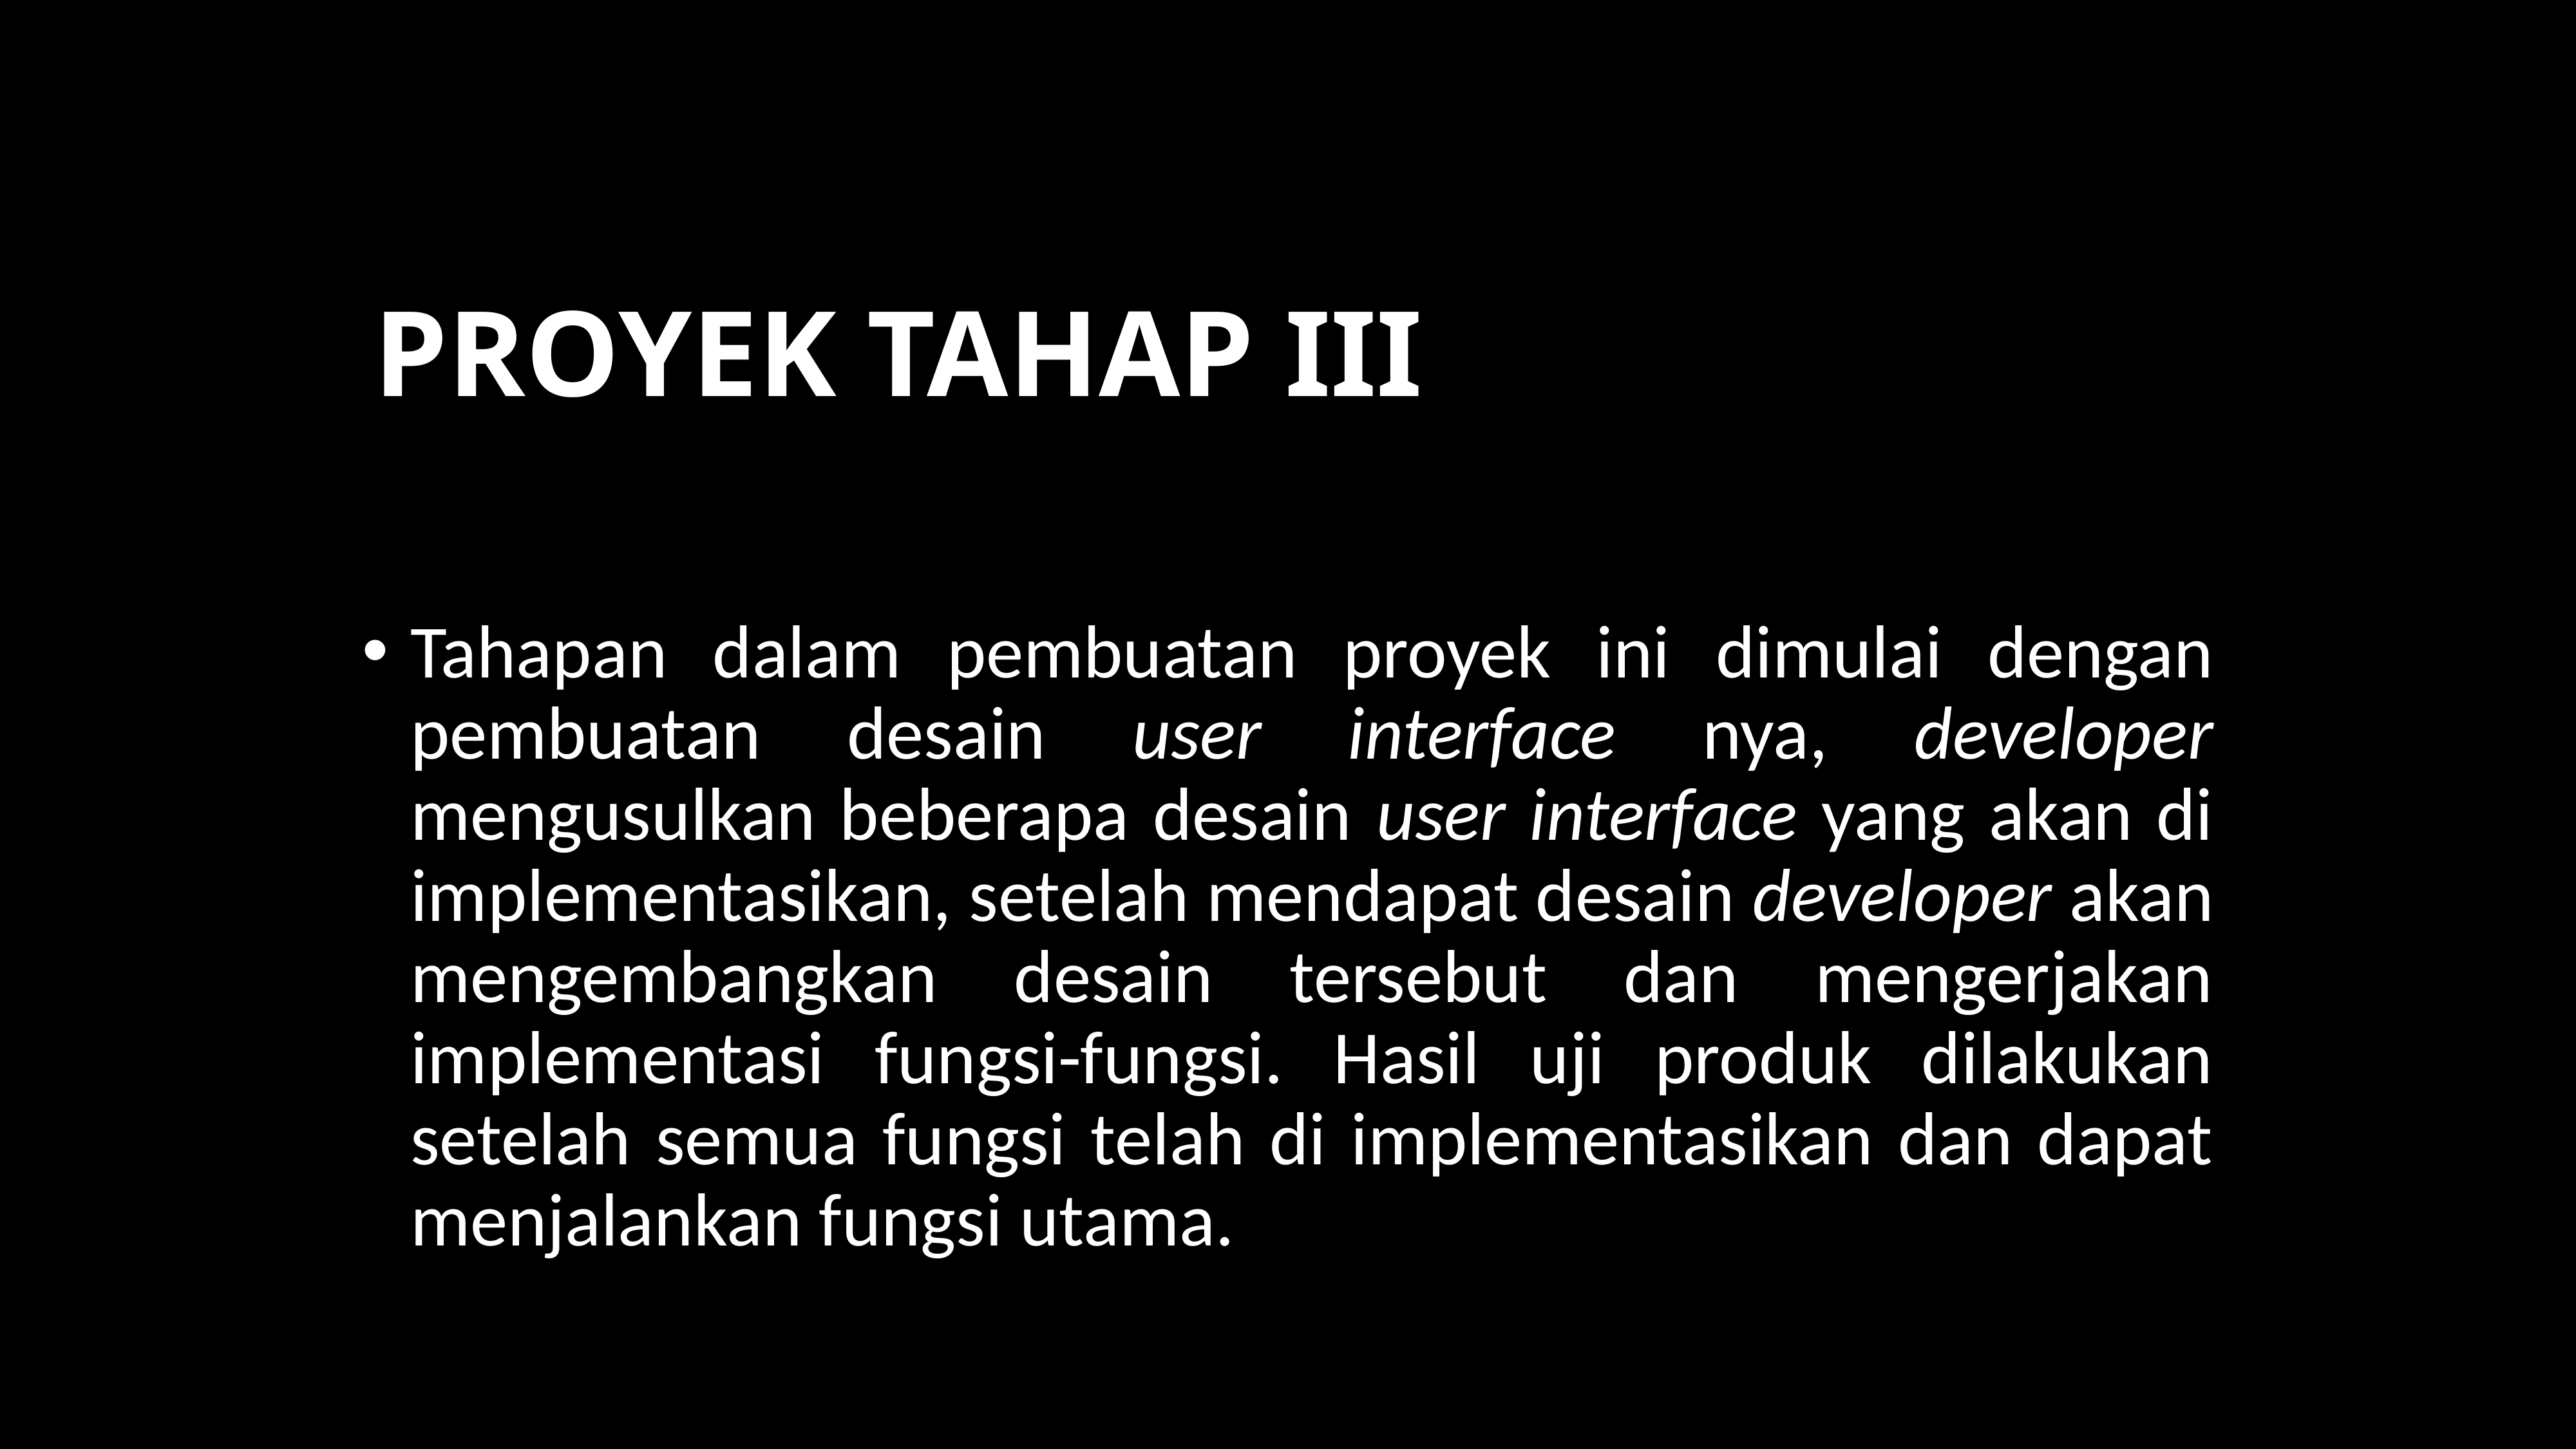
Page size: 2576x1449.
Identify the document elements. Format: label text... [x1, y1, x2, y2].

title PROYEK TAHAP III [364, 254, 2212, 462]
list Tahapan dalam pembuatan proyek ini dimulai dengan pembuatan desain user interface nya, developer mengusulkan beberapa desain user interface yang akan di implementasikan, setelah mendapat desain developer akan mengembangkan desain tersebut dan mengerjakan implementasi fungsi-fungsi. Hasil uji produk dilakukan setelah semua fungsi telah di implementasikan dan dapat menjalankan fungsi utama. [352, 491, 2224, 1359]
